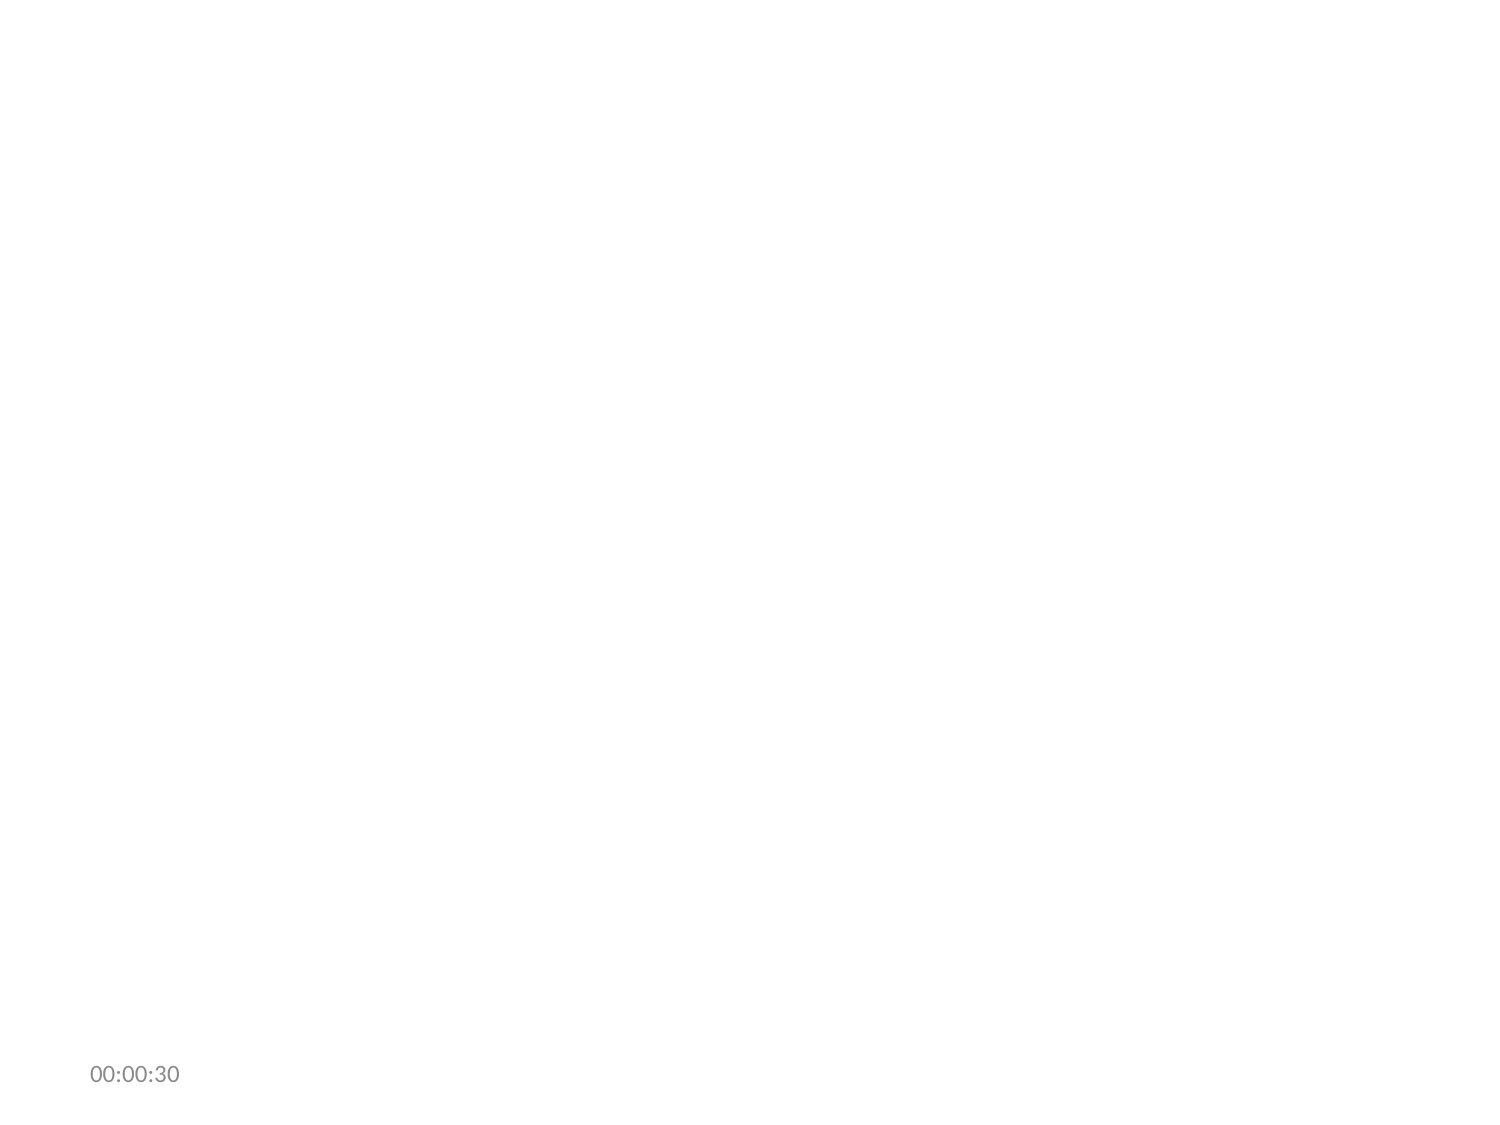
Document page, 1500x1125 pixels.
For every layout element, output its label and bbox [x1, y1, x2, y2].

slide_number [75, 1042, 425, 1103]
